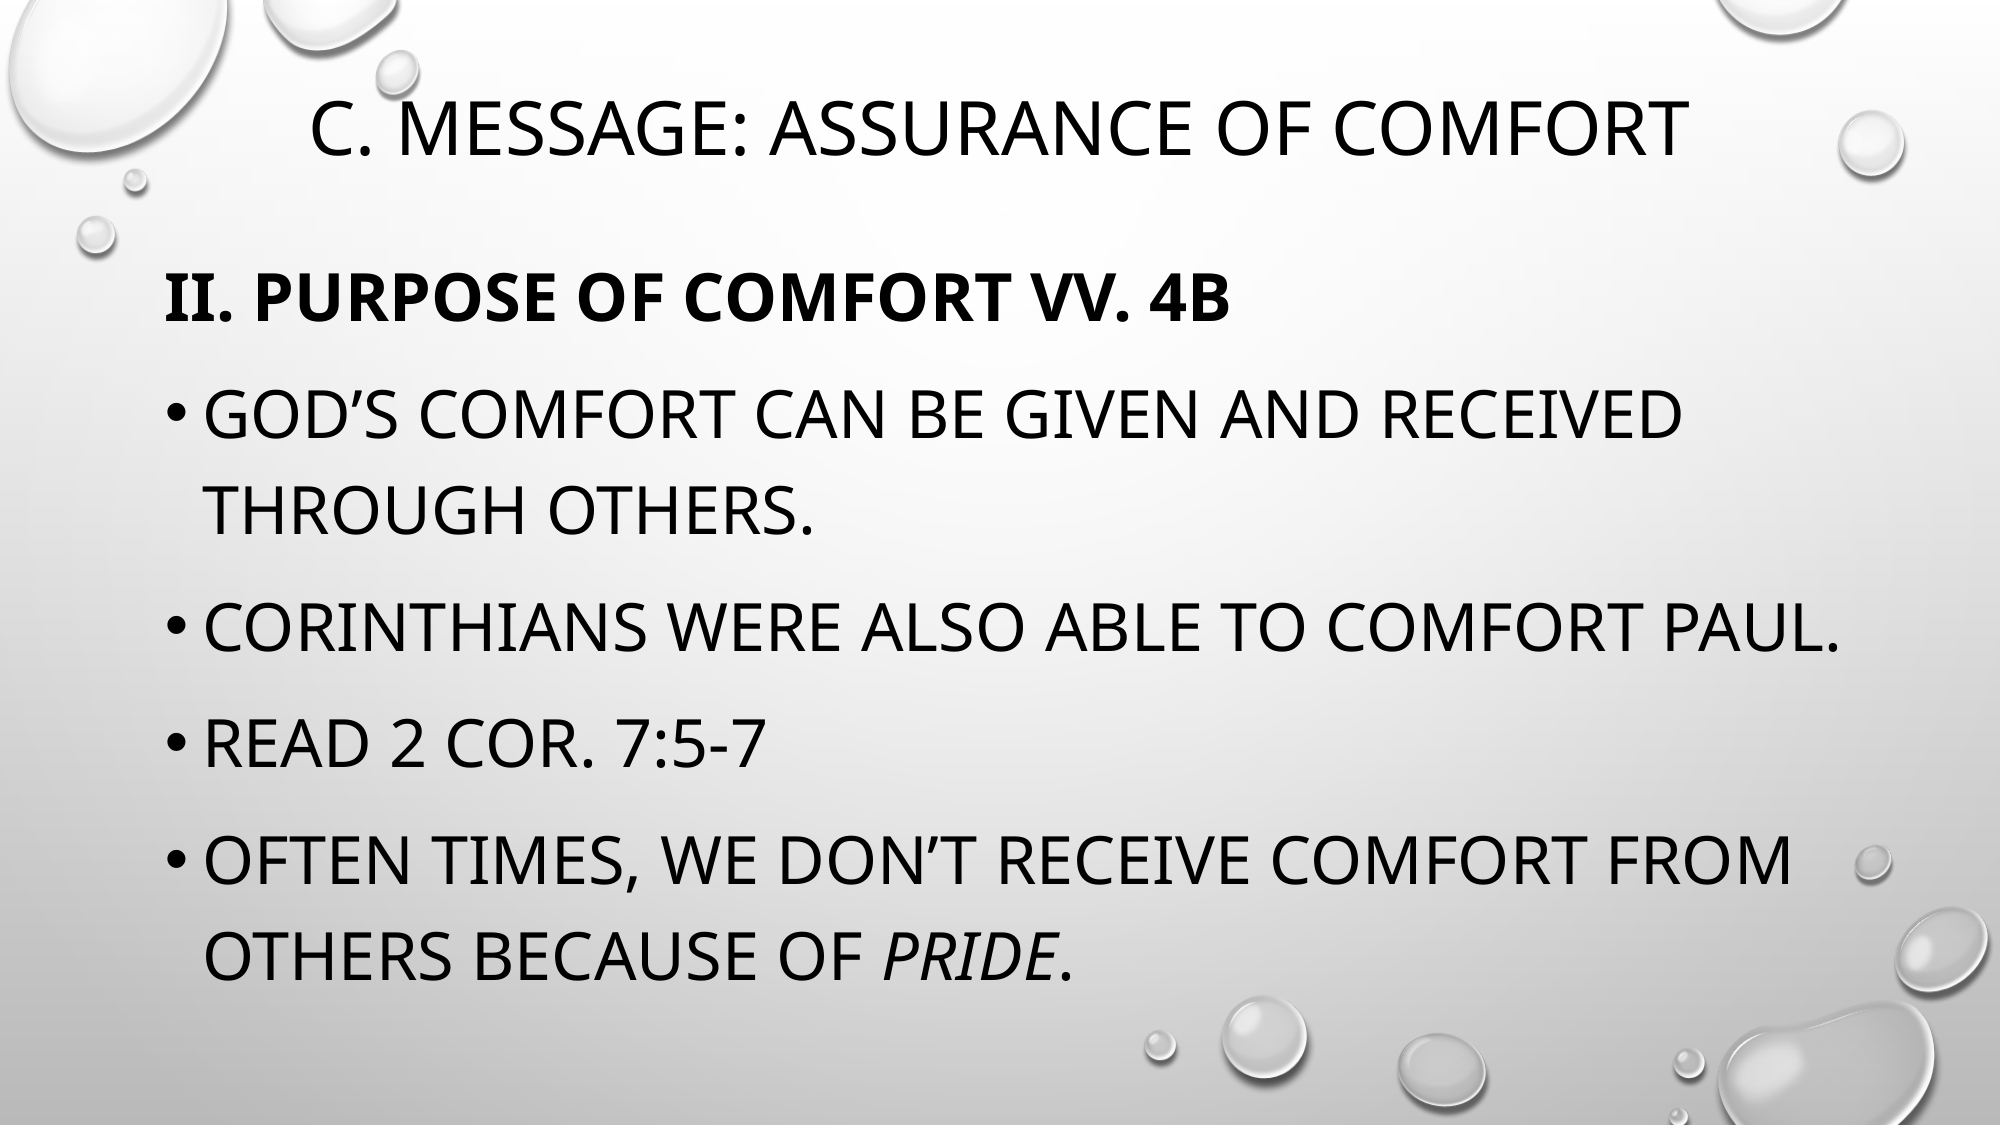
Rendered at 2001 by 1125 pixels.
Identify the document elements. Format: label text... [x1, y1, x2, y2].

picture [0, 0, 2000, 1125]
list II. purpose of comfort vv. 4b God’s comfort can be given and received through others. Corinthians were also able to comfort paul. Read 2 cor. 7:5-7 Often times, we don’t receive comfort from others because of pride. [149, 231, 1962, 794]
title c. message: assurance of comfort [149, 0, 1850, 231]
